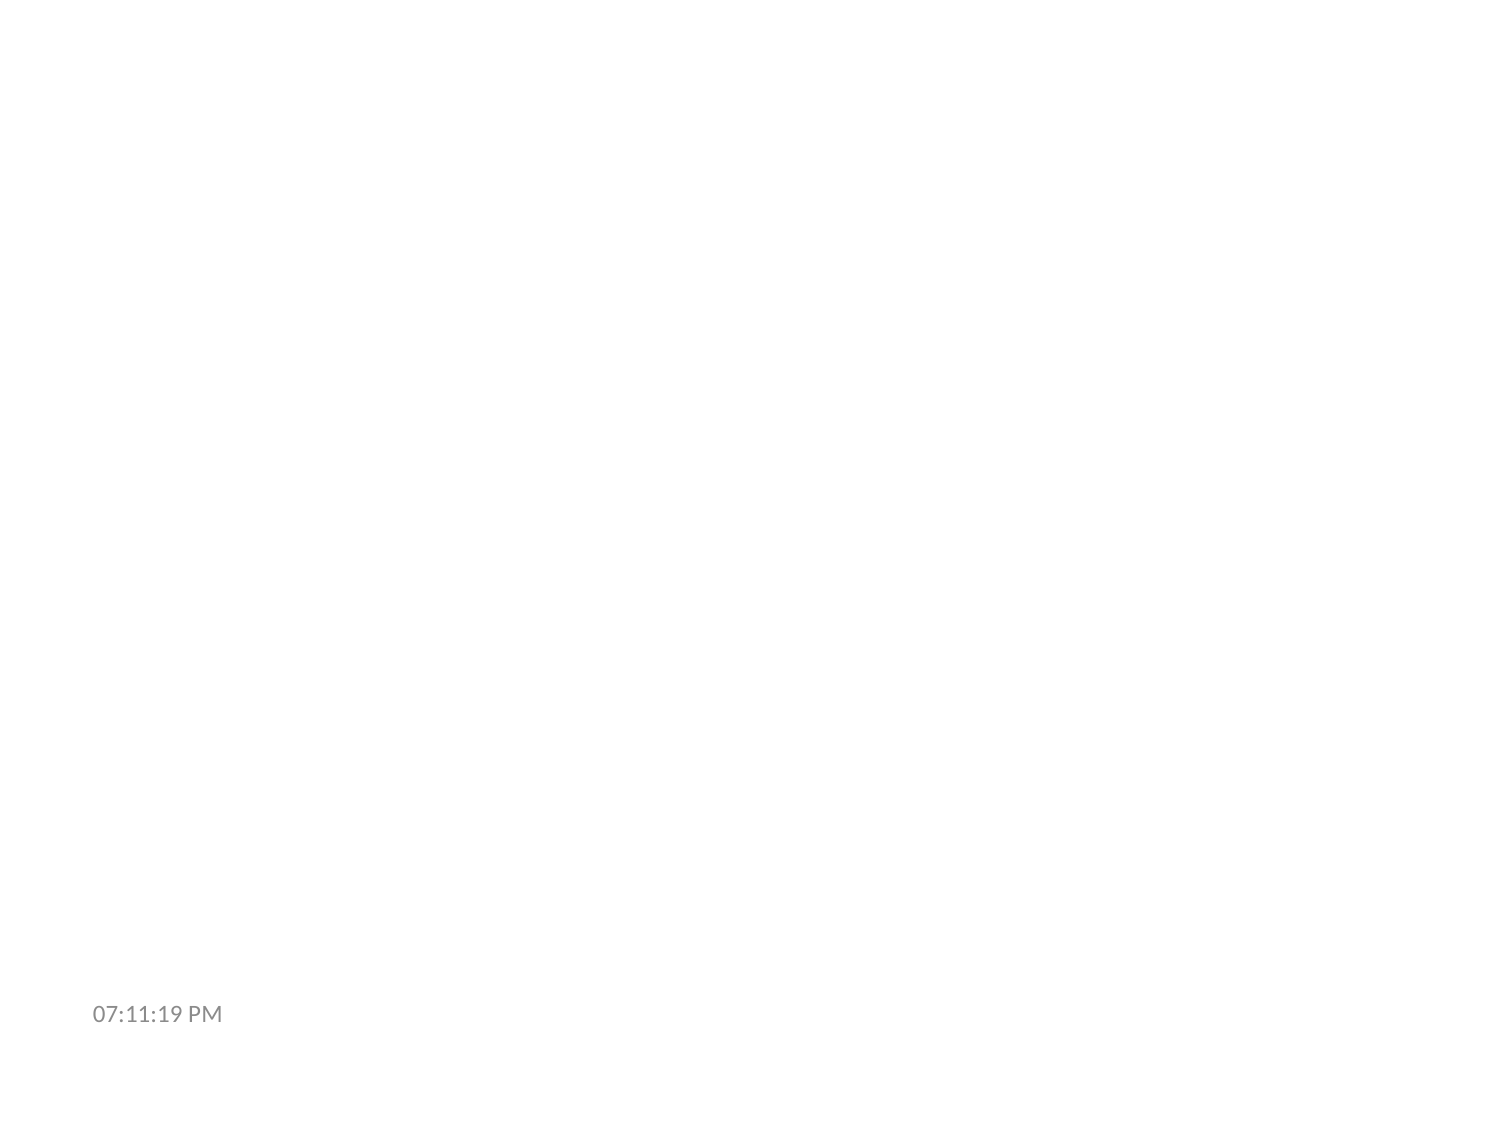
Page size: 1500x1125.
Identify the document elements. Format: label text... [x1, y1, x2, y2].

text_box 3:35:09 PM [77, 982, 428, 1043]
